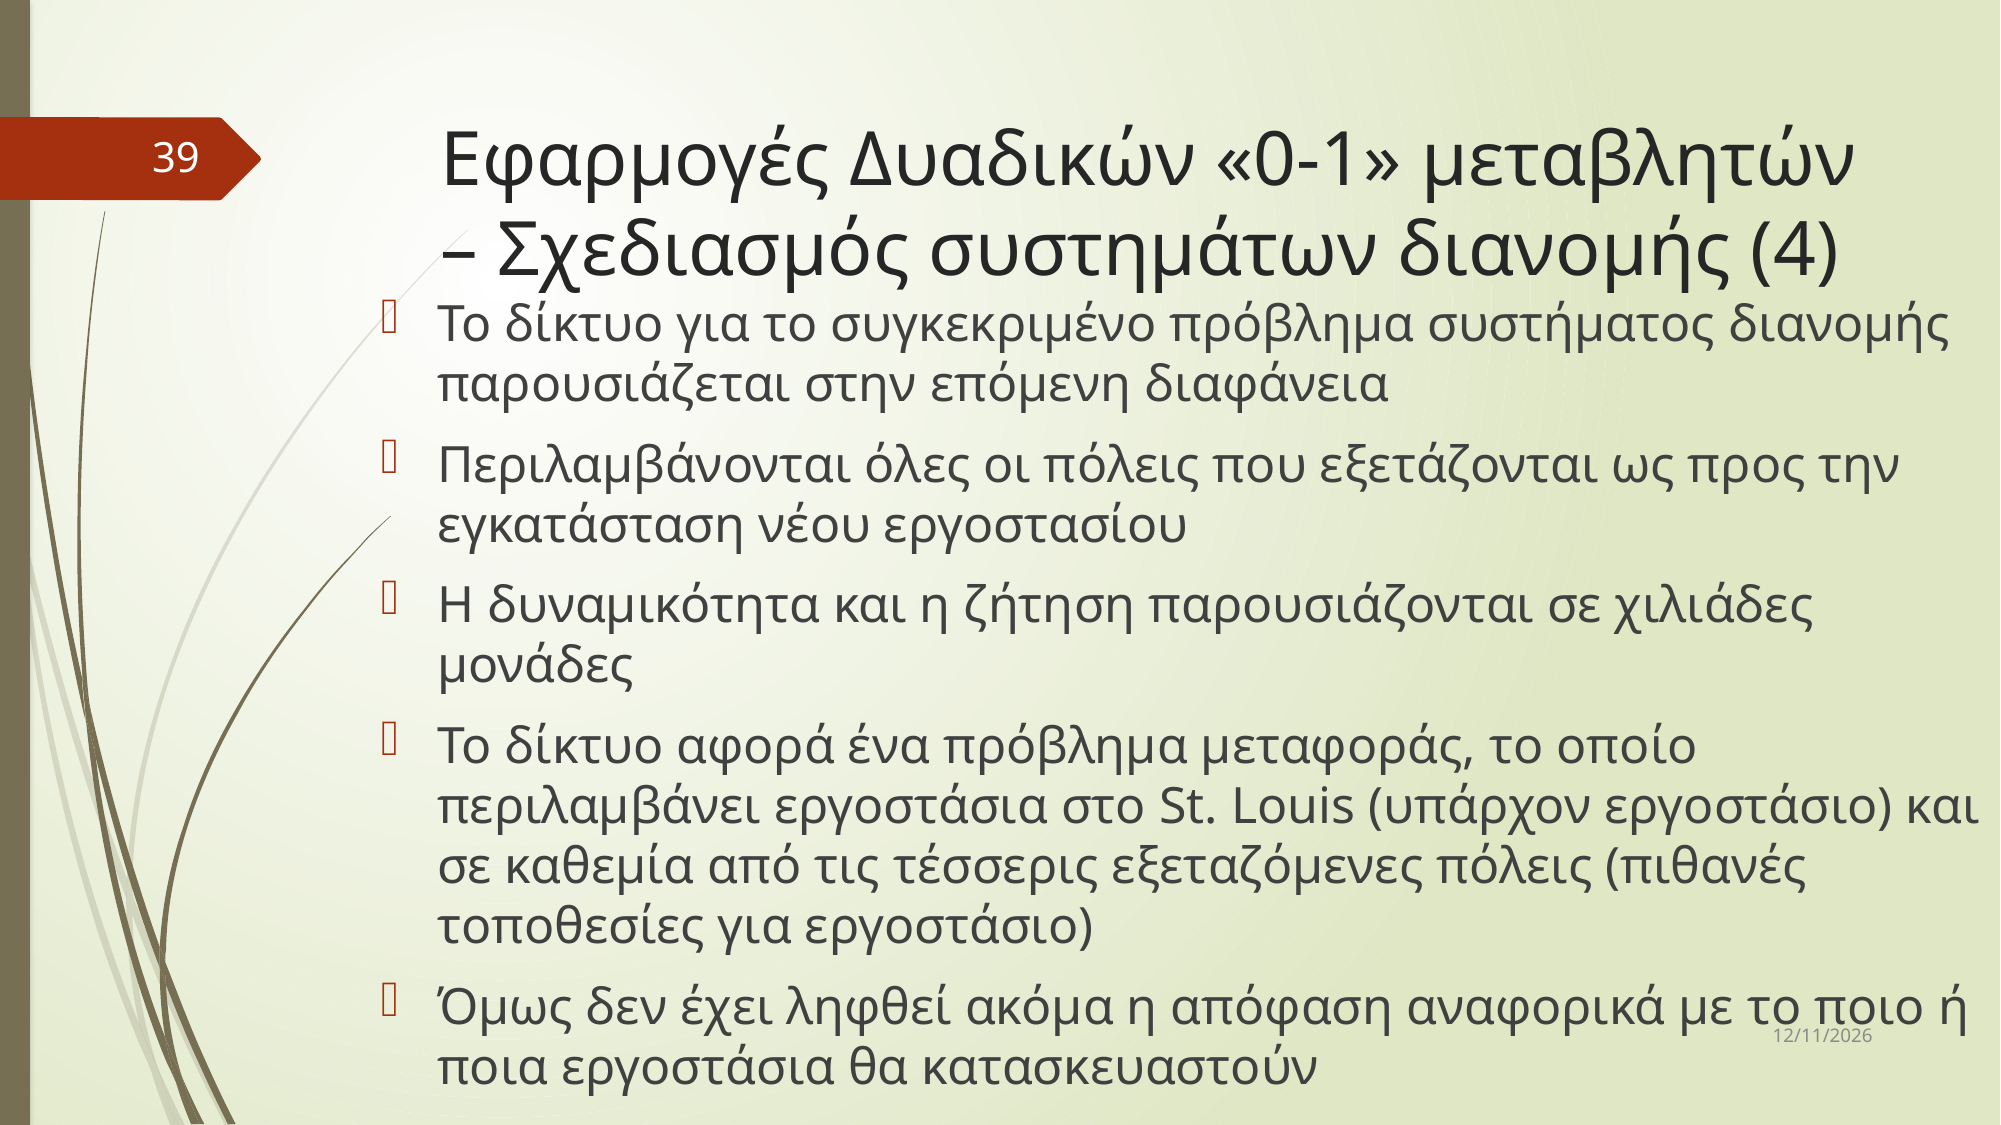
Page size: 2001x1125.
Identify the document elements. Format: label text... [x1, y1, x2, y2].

slide_number 39 [87, 129, 216, 190]
title Εφαρμογές Δυαδικών «0-1» μεταβλητών – Σχεδιασμός συστημάτων διανομής (4) [425, 102, 1888, 283]
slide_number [1699, 1005, 1888, 1067]
list Το δίκτυο για το συγκεκριμένο πρόβλημα συστήματος διανομής παρουσιάζεται στην επόμενη διαφάνεια Περιλαμβάνονται όλες οι πόλεις που εξετάζονται ως προς την εγκατάσταση νέου εργοστασίου Η δυναμικότητα και η ζήτηση παρουσιάζονται σε χιλιάδες μονάδες Το δίκτυο αφορά ένα πρόβλημα μεταφοράς, το οποίο περιλαμβάνει εργοστάσια στο St. Louis (υπάρχον εργοστάσιο) και σε καθεμία από τις τέσσερις εξεταζόμενες πόλεις (πιθανές τοποθεσίες για εργοστάσιο) Όμως δεν έχει ληφθεί ακόμα η απόφαση αναφορικά με το ποιο ή ποια εργοστάσια θα κατασκευαστούν [365, 283, 2000, 1122]
